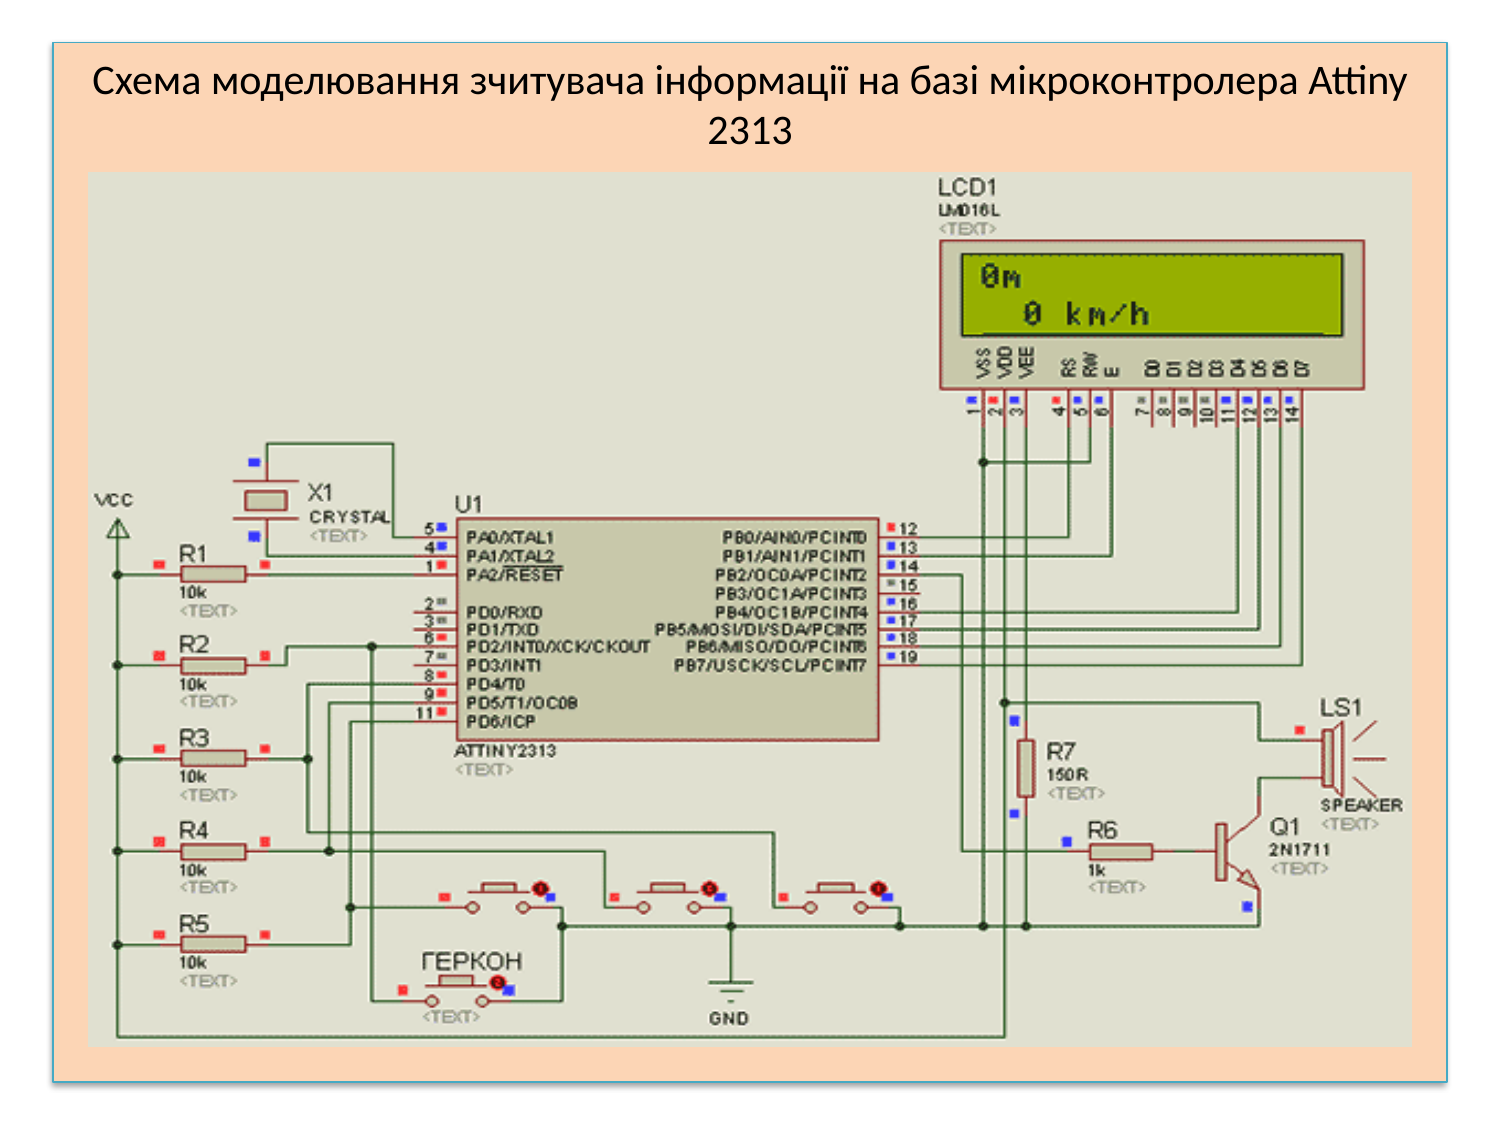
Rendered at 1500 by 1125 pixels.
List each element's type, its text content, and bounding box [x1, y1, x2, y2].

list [88, 172, 1412, 1047]
text_box [52, 42, 1448, 1083]
title Схема моделювання зчитувача інформації на базі мікроконтролера Attiny 2313 [75, 45, 1425, 161]
